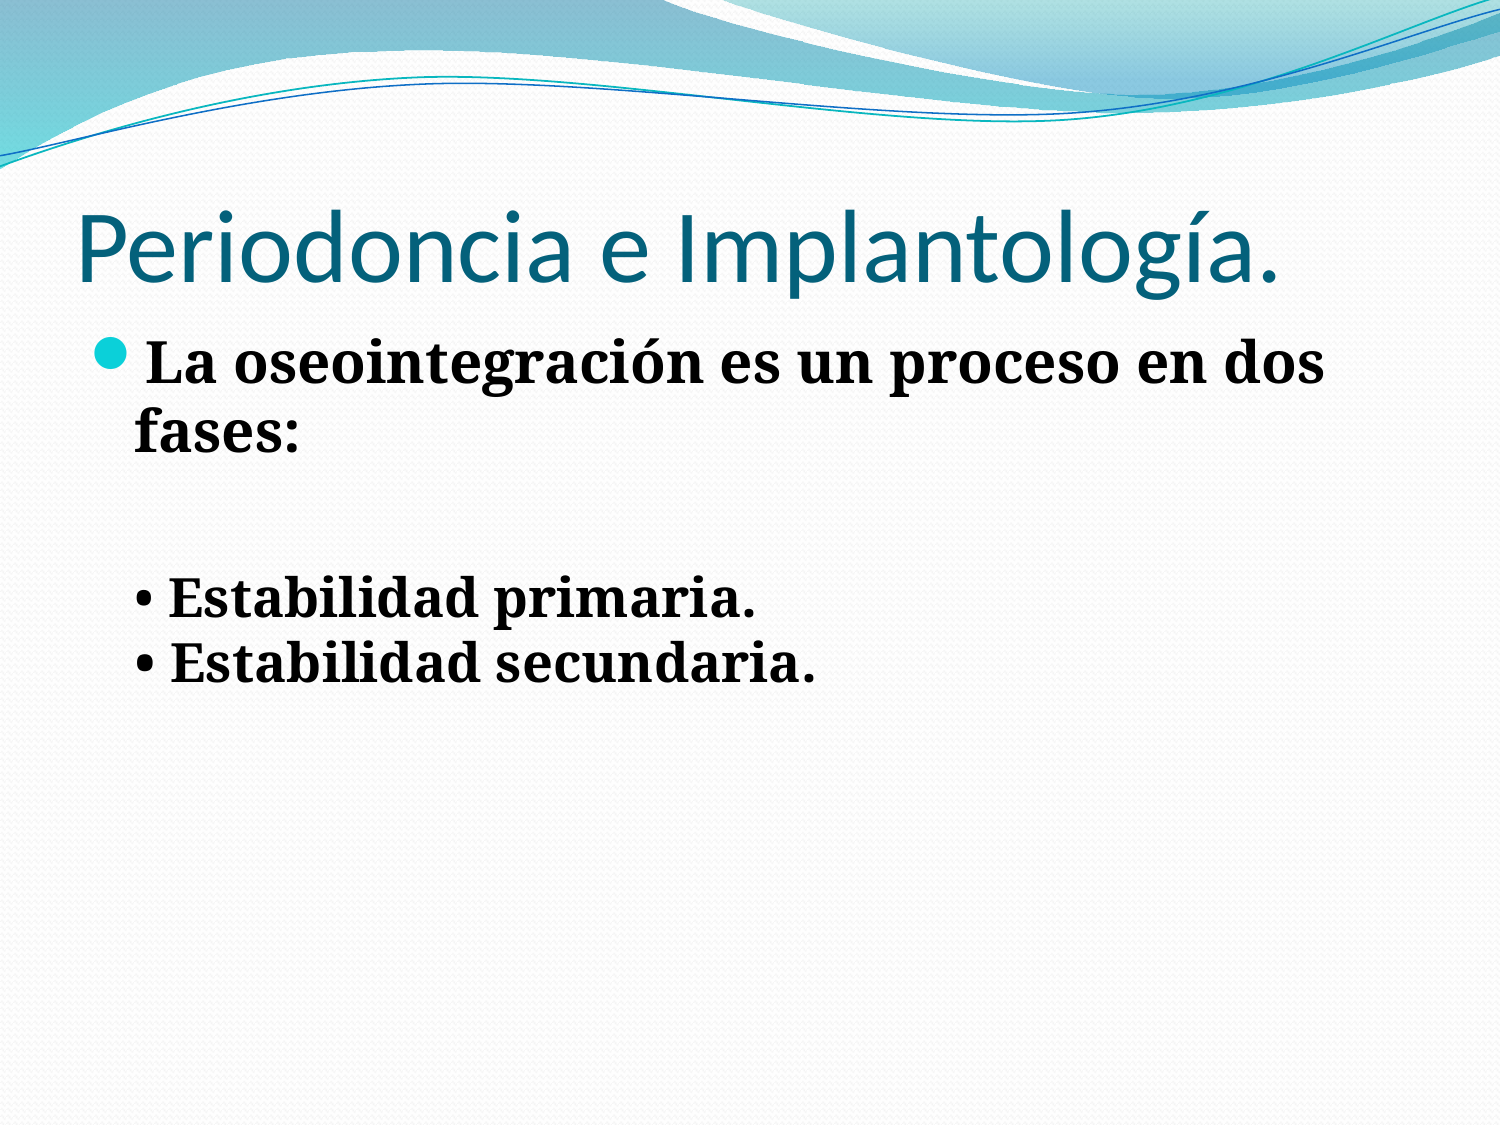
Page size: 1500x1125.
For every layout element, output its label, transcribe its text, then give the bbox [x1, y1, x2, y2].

list La oseointegración es un proceso en dos fases: • Estabilidad primaria. • Estabilidad secundaria. [75, 317, 1425, 1038]
title Periodoncia e Implantología. [75, 115, 1425, 303]
